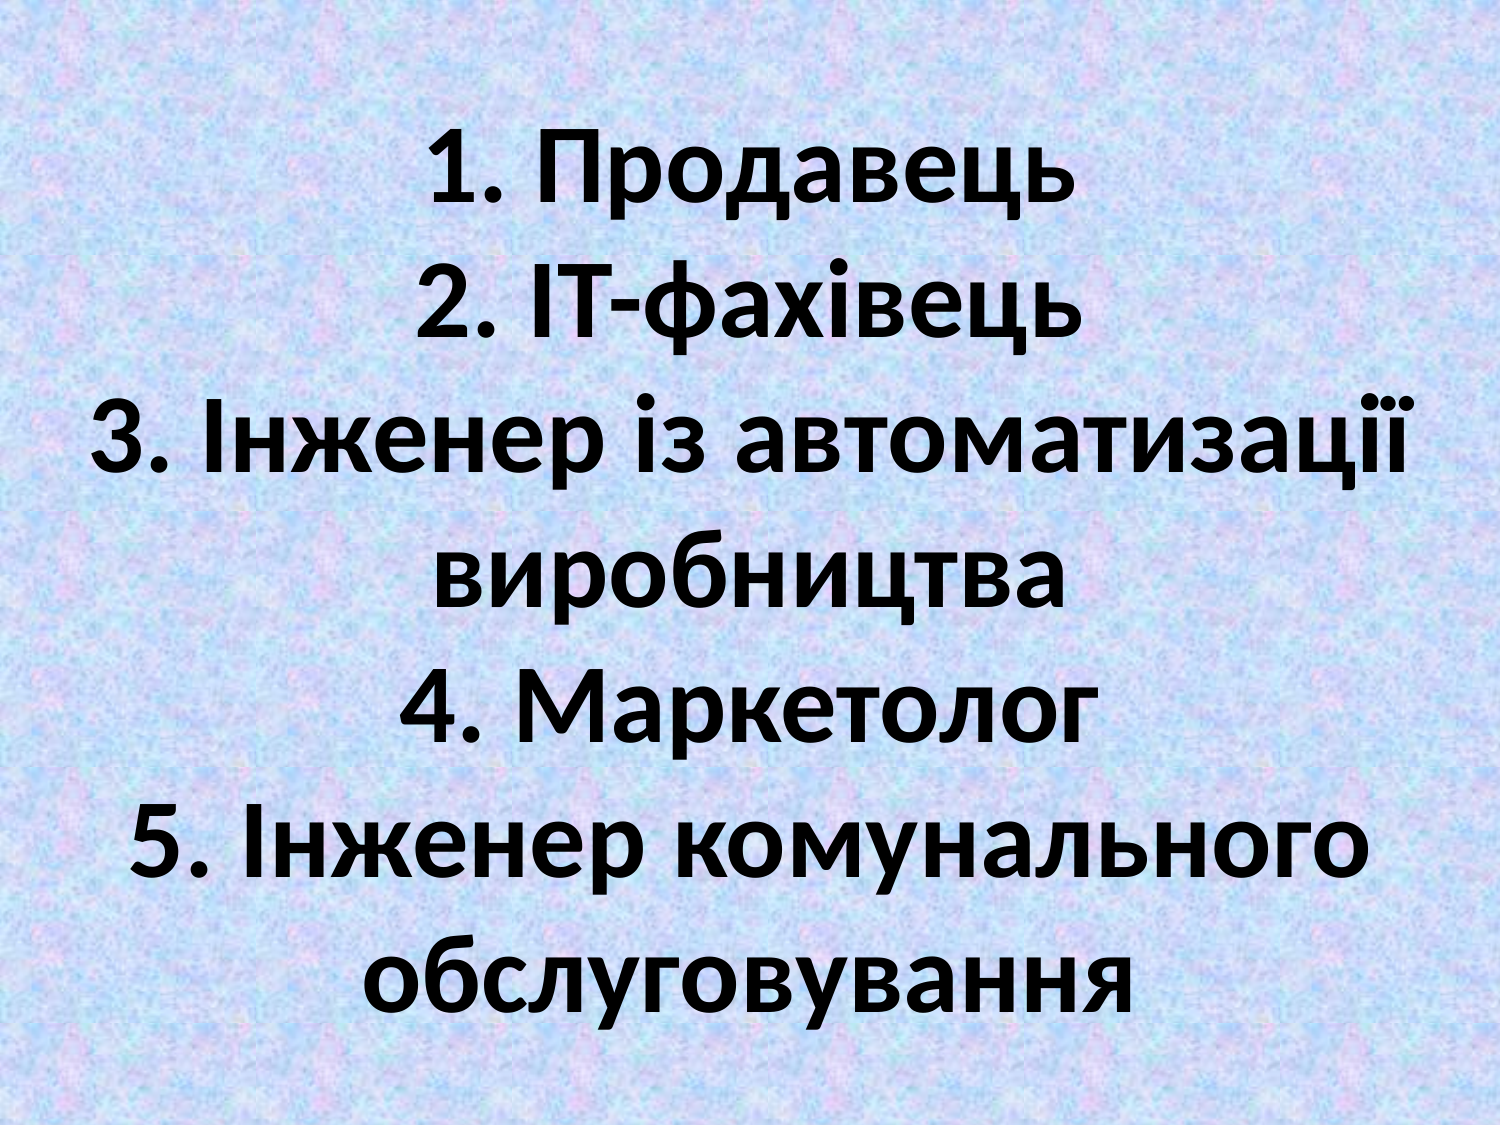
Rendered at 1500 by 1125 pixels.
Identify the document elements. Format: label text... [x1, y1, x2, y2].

title 1. Продавець 2. ІТ-фахівець 3. Інженер із автоматизації виробництва 4. Маркетолог 5. Інженер комунального обслуговування [0, 0, 1500, 1125]
